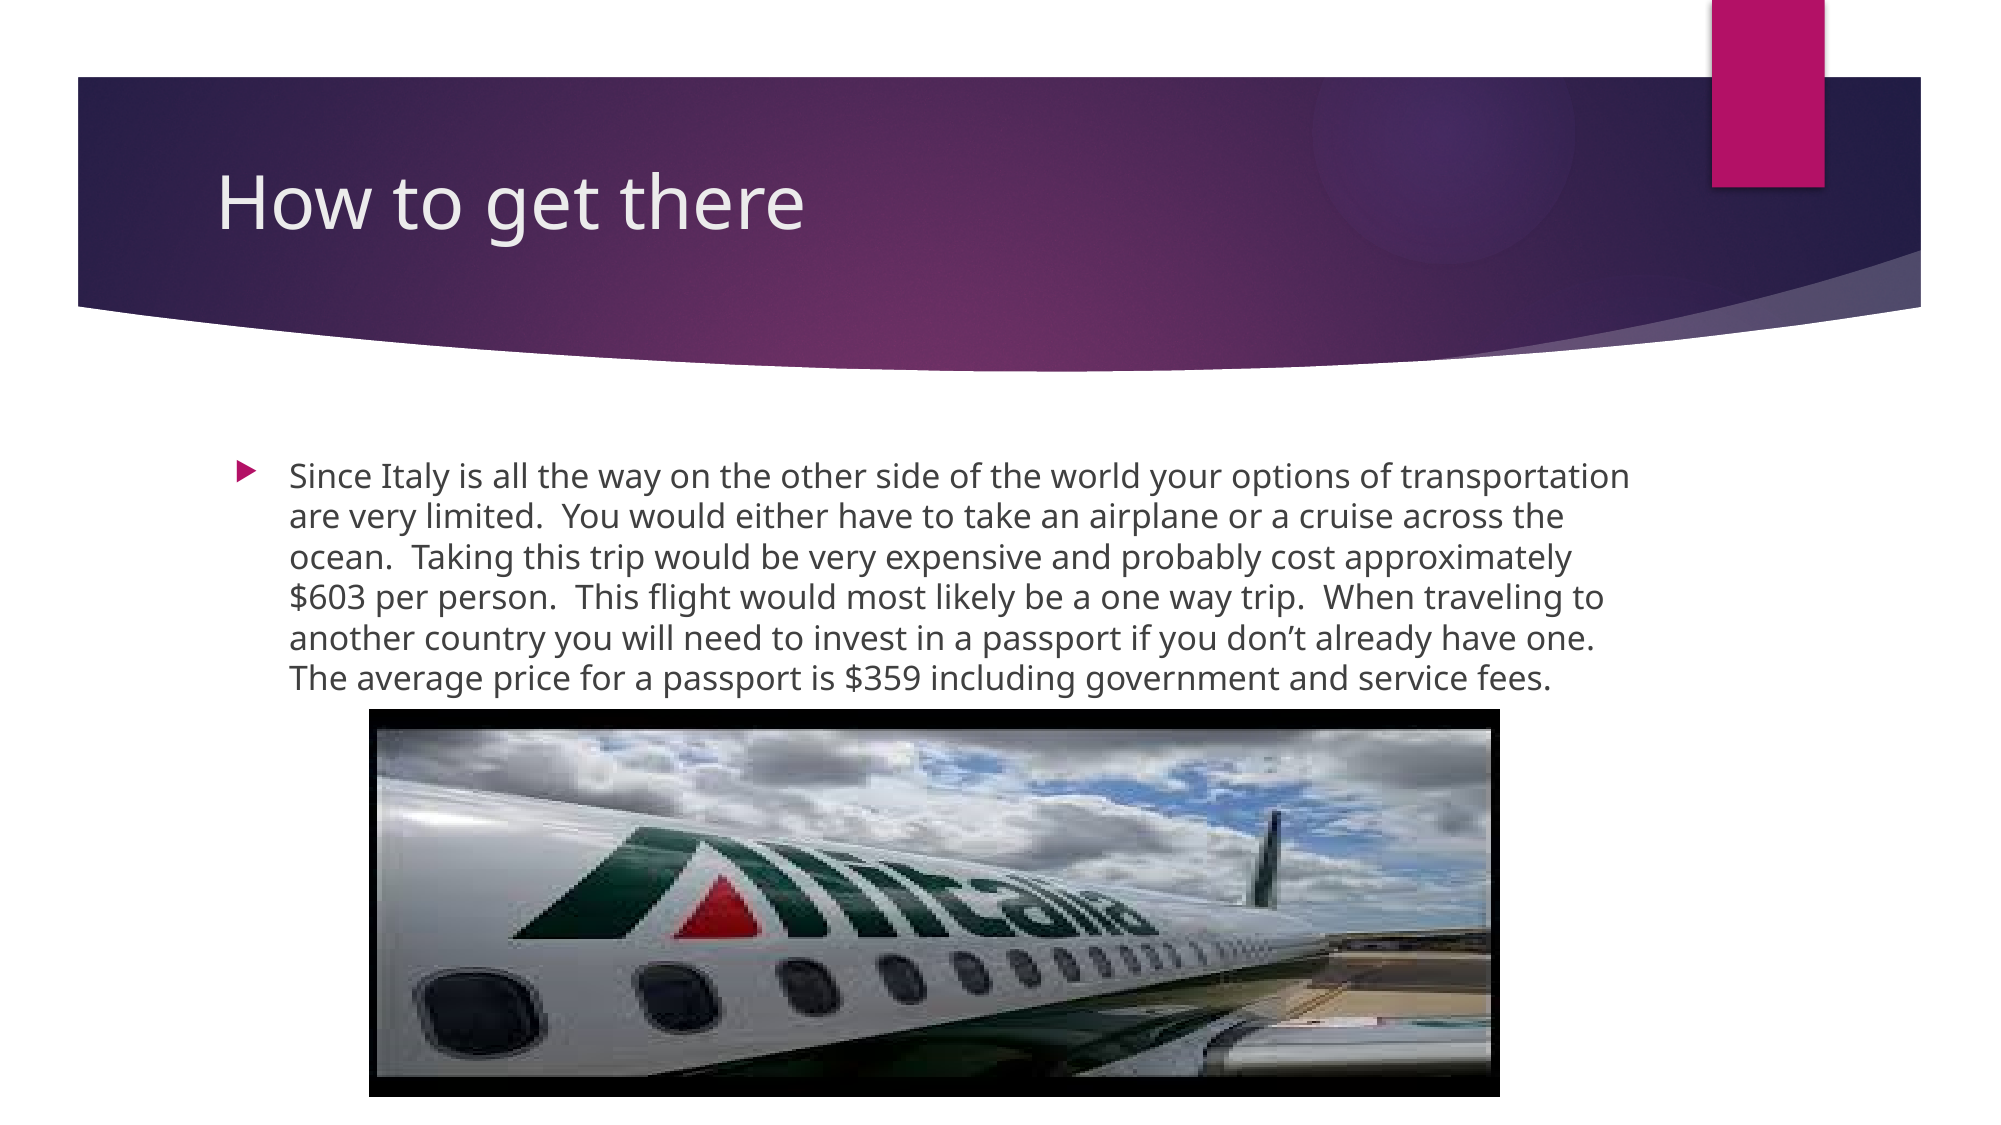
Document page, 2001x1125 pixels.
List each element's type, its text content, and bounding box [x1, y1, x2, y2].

title How to get there [200, 141, 1638, 258]
picture [369, 709, 1501, 1098]
list Since Italy is all the way on the other side of the world your options of transportation are very limited. You would either have to take an airplane or a cruise across the ocean. Taking this trip would be very expensive and probably cost approximately $603 per person. This flight would most likely be a one way trip. When traveling to another country you will need to invest in a passport if you don’t already have one. The average price for a passport is $359 including government and service fees. [219, 447, 1668, 710]
